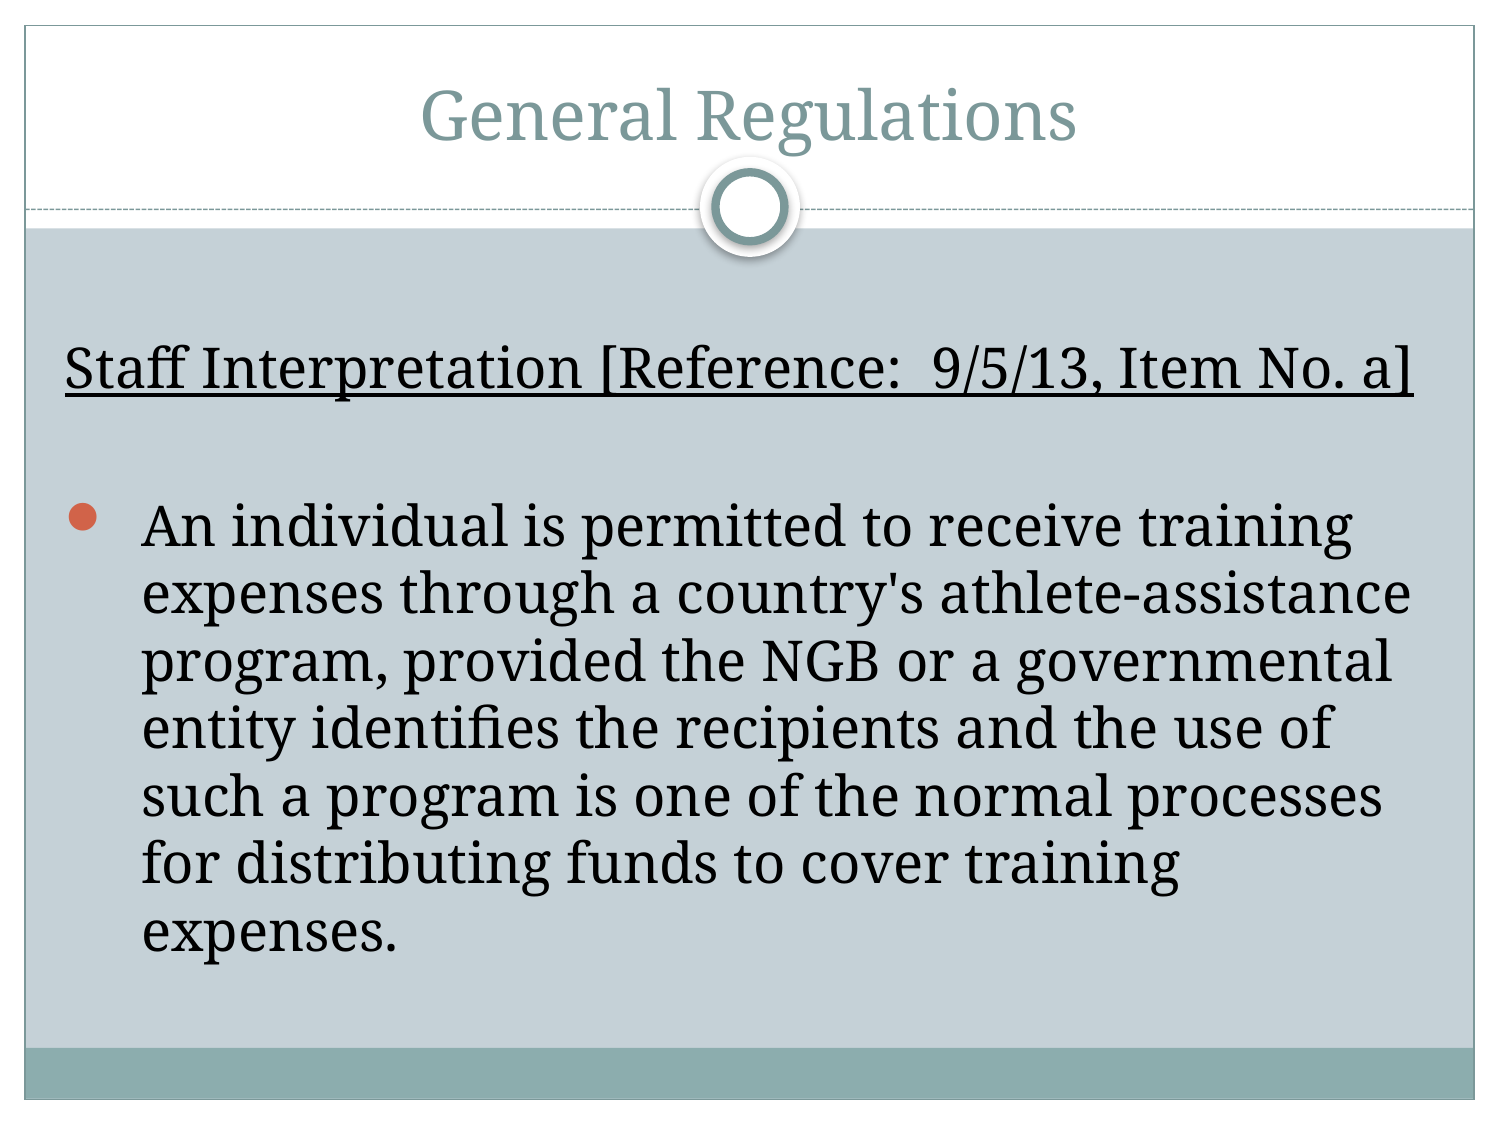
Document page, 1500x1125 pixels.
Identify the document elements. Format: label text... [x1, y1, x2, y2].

list Staff Interpretation [Reference: 9/5/13, Item No. a] An individual is permitted to receive training expenses through a country's athlete-assistance program, provided the NGB or a governmental entity identifies the recipients and the use of such a program is one of the normal processes for distributing funds to cover training expenses. [50, 324, 1445, 1075]
title General Regulations [49, 37, 1450, 162]
